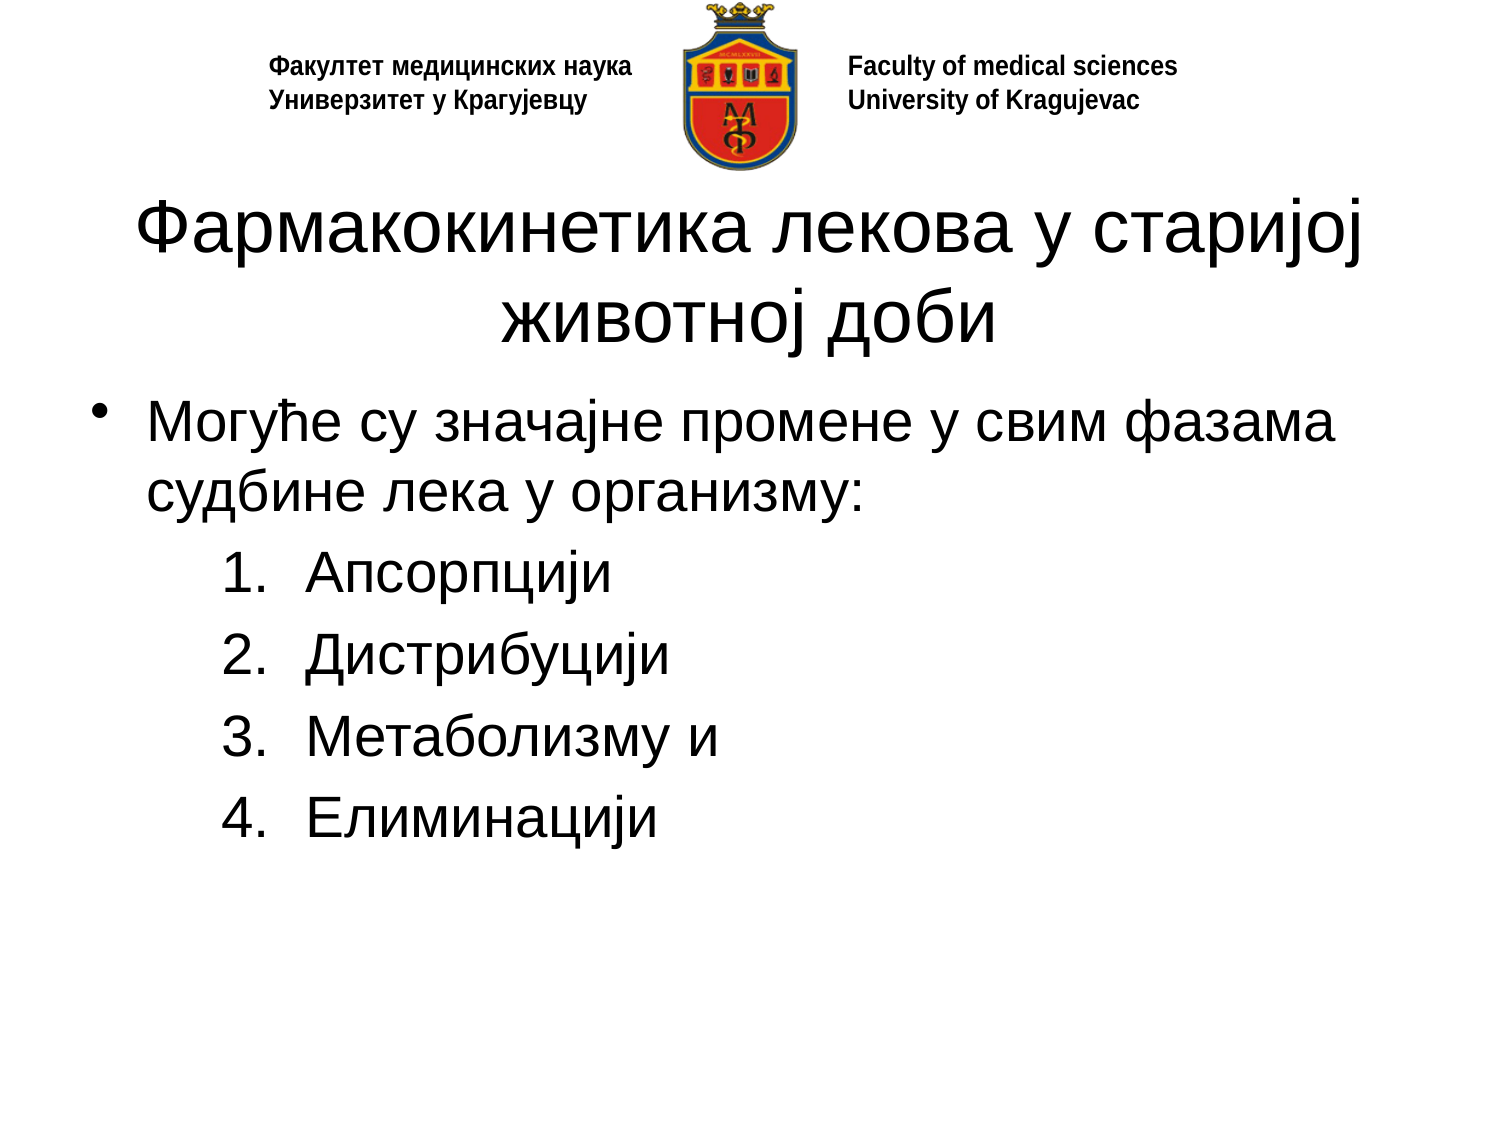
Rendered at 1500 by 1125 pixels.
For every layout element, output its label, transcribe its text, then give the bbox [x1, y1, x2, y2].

title Фармакокинетика лекова у старијој животној доби [74, 173, 1426, 362]
list Могуће су значајне промене у свим фазама судбине лека у организму: Апсорпцији Дистрибуцији Метаболизму и Елиминацији [74, 374, 1426, 1118]
